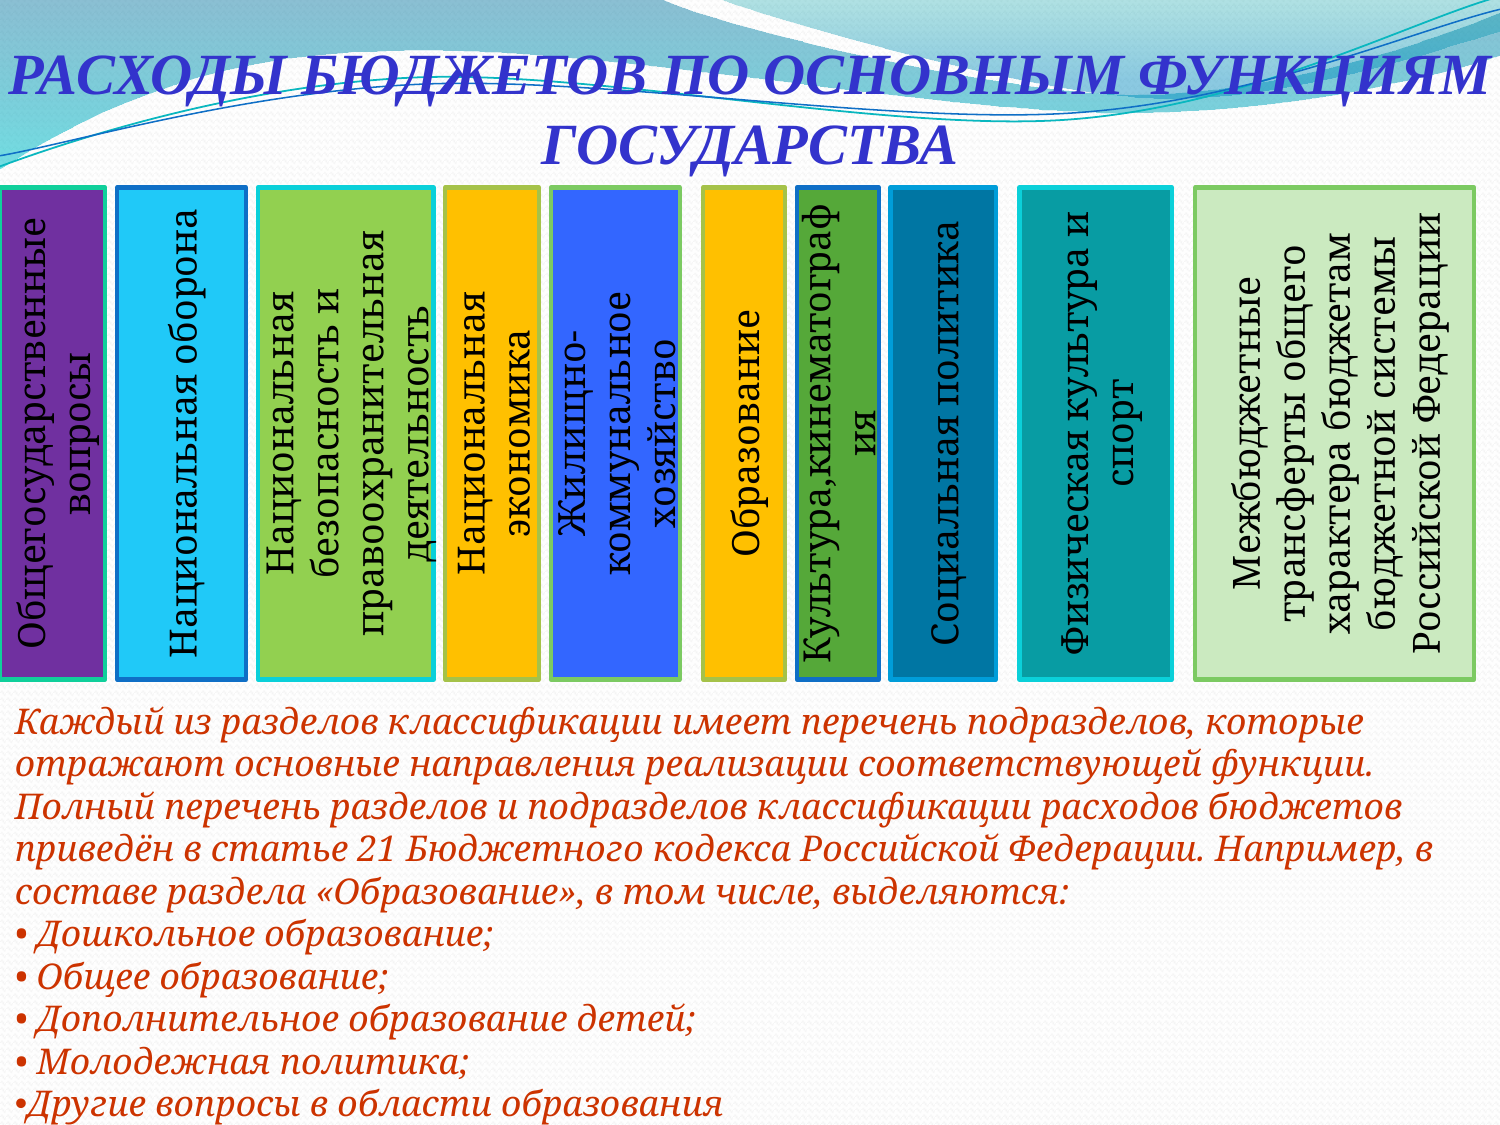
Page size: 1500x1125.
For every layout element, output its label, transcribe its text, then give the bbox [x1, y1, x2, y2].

text_box Жилищно-коммунальное хозяйство [549, 185, 682, 682]
text_box Социальная политика [888, 185, 998, 682]
text_box Национальная экономика [443, 185, 541, 682]
text_box Национальная оборона [115, 185, 248, 682]
text_box Национальная безопасность и правоохранительная деятельность [256, 185, 436, 682]
text_box Общегосударственные вопросы [0, 185, 107, 682]
text_box Культура,кинематография [795, 185, 881, 682]
title РАСХОДЫ БЮДЖЕТОВ ПО ОСНОВНЫМ ФУНКЦИЯМ ГОСУДАРСТВА [0, 0, 1500, 176]
text_box Межбюджетные трансферты общего характера бюджетам бюджетной системы Российской Федерации [1193, 185, 1476, 682]
text_box Образование [701, 185, 787, 682]
text_box Каждый из разделов классификации имеет перечень подразделов, которые отражают основные направления реализации соответствующей функции. Полный перечень разделов и подразделов классификации расходов бюджетов приведён в статье 21 Бюджетного кодекса Российской Федерации. Например, в составе раздела «Образование», в том числе, выделяются: • Дошкольное образование; • Общее образование; • Дополнительное образование детей; • Молодежная политика; Другие вопросы в области образования [0, 691, 1500, 1125]
text_box Физическая культура и спорт [1017, 185, 1174, 682]
